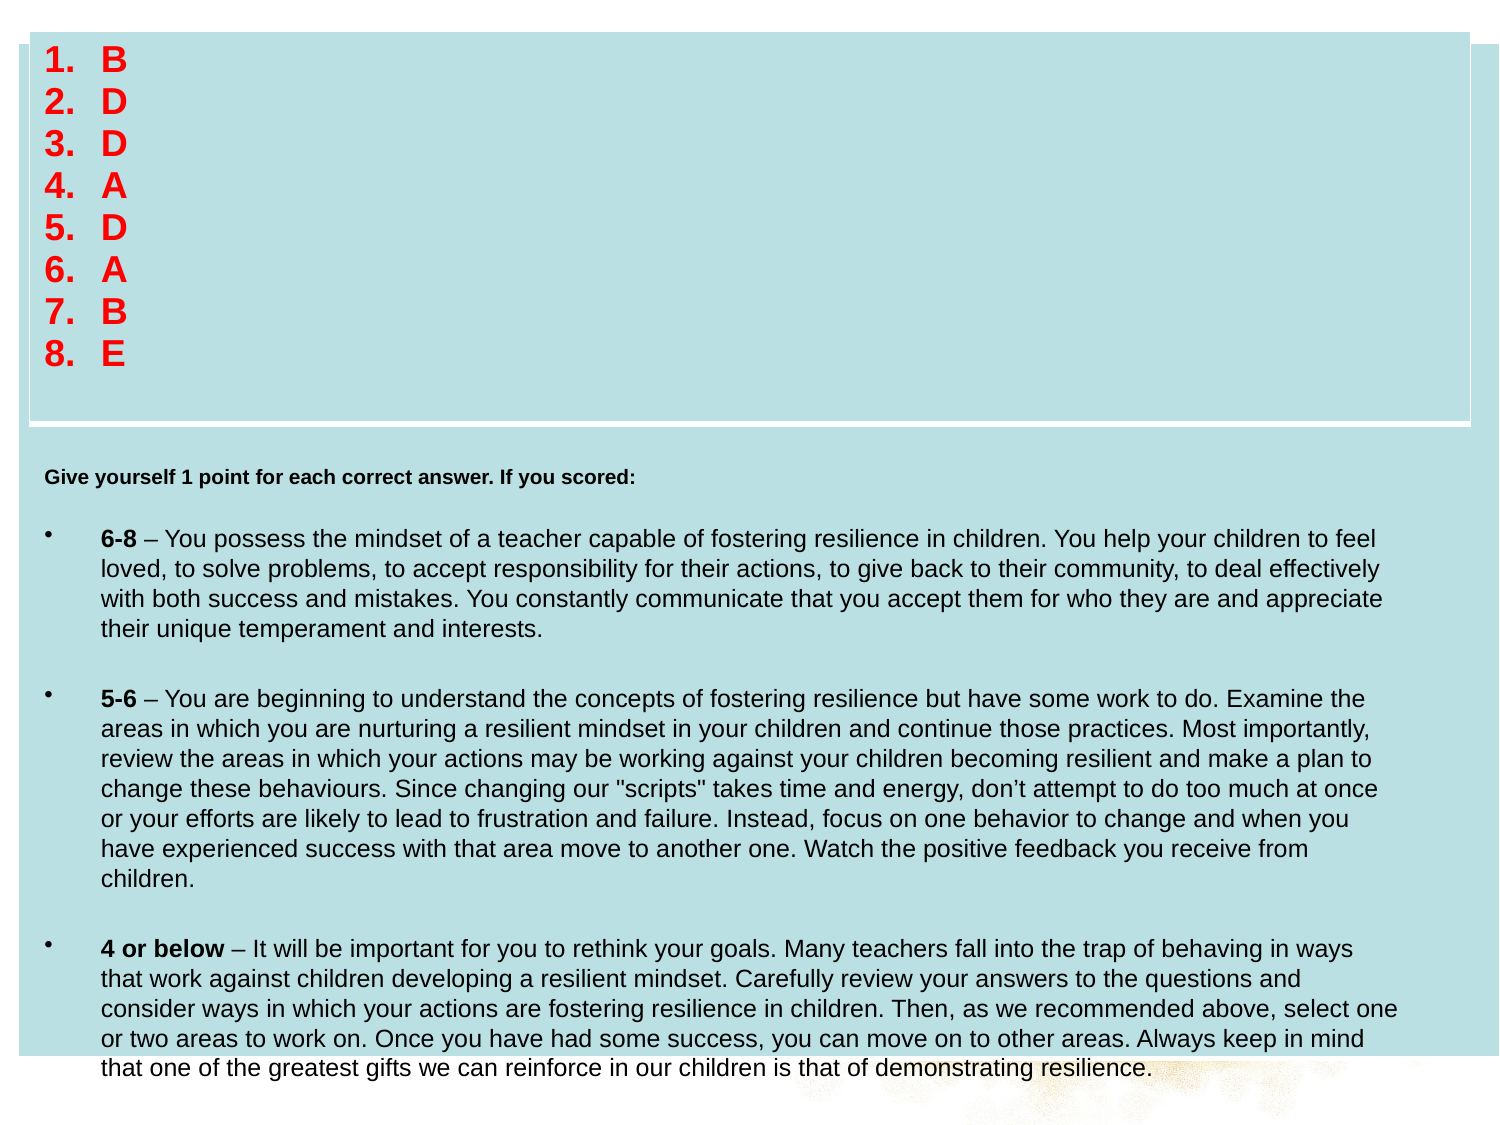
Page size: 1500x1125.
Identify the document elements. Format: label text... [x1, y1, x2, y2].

text_box Give yourself 1 point for each correct answer. If you scored: 6-8 – You possess the mindset of a teacher capable of fostering resilience in children. You help your children to feel loved, to solve problems, to accept responsibility for their actions, to give back to their community, to deal effectively with both success and mistakes. You constantly communicate that you accept them for who they are and appreciate their unique temperament and interests. 5-6 – You are beginning to understand the concepts of fostering resilience but have some work to do. Examine the areas in which you are nurturing a resilient mindset in your children and continue those practices. Most importantly, review the areas in which your actions may be working against your children becoming resilient and make a plan to change these behaviours. Since changing our "scripts" takes time and energy, don’t attempt to do too much at once or your efforts are likely to lead to frustration and failure. Instead, focus on one behavior to change and when you have experienced success with that area move to another one. Watch the positive feedback you receive from children. 4 or below – It will be important for you to rethink your goals. Many teachers fall into the trap of behaving in ways that work against children developing a resilient mindset. Carefully review your answers to the questions and consider ways in which your actions are fostering resilience in children. Then, as we recommended above, select one or two areas to work on. Once you have had some success, you can move on to other areas. Always keep in mind that one of the greatest gifts we can reinforce in our children is that of demonstrating resilience. [29, 456, 1417, 1000]
table_header B D D A D A B E [30, 32, 1470, 421]
table_header [19, 44, 1499, 1056]
picture [774, 1061, 1500, 1125]
